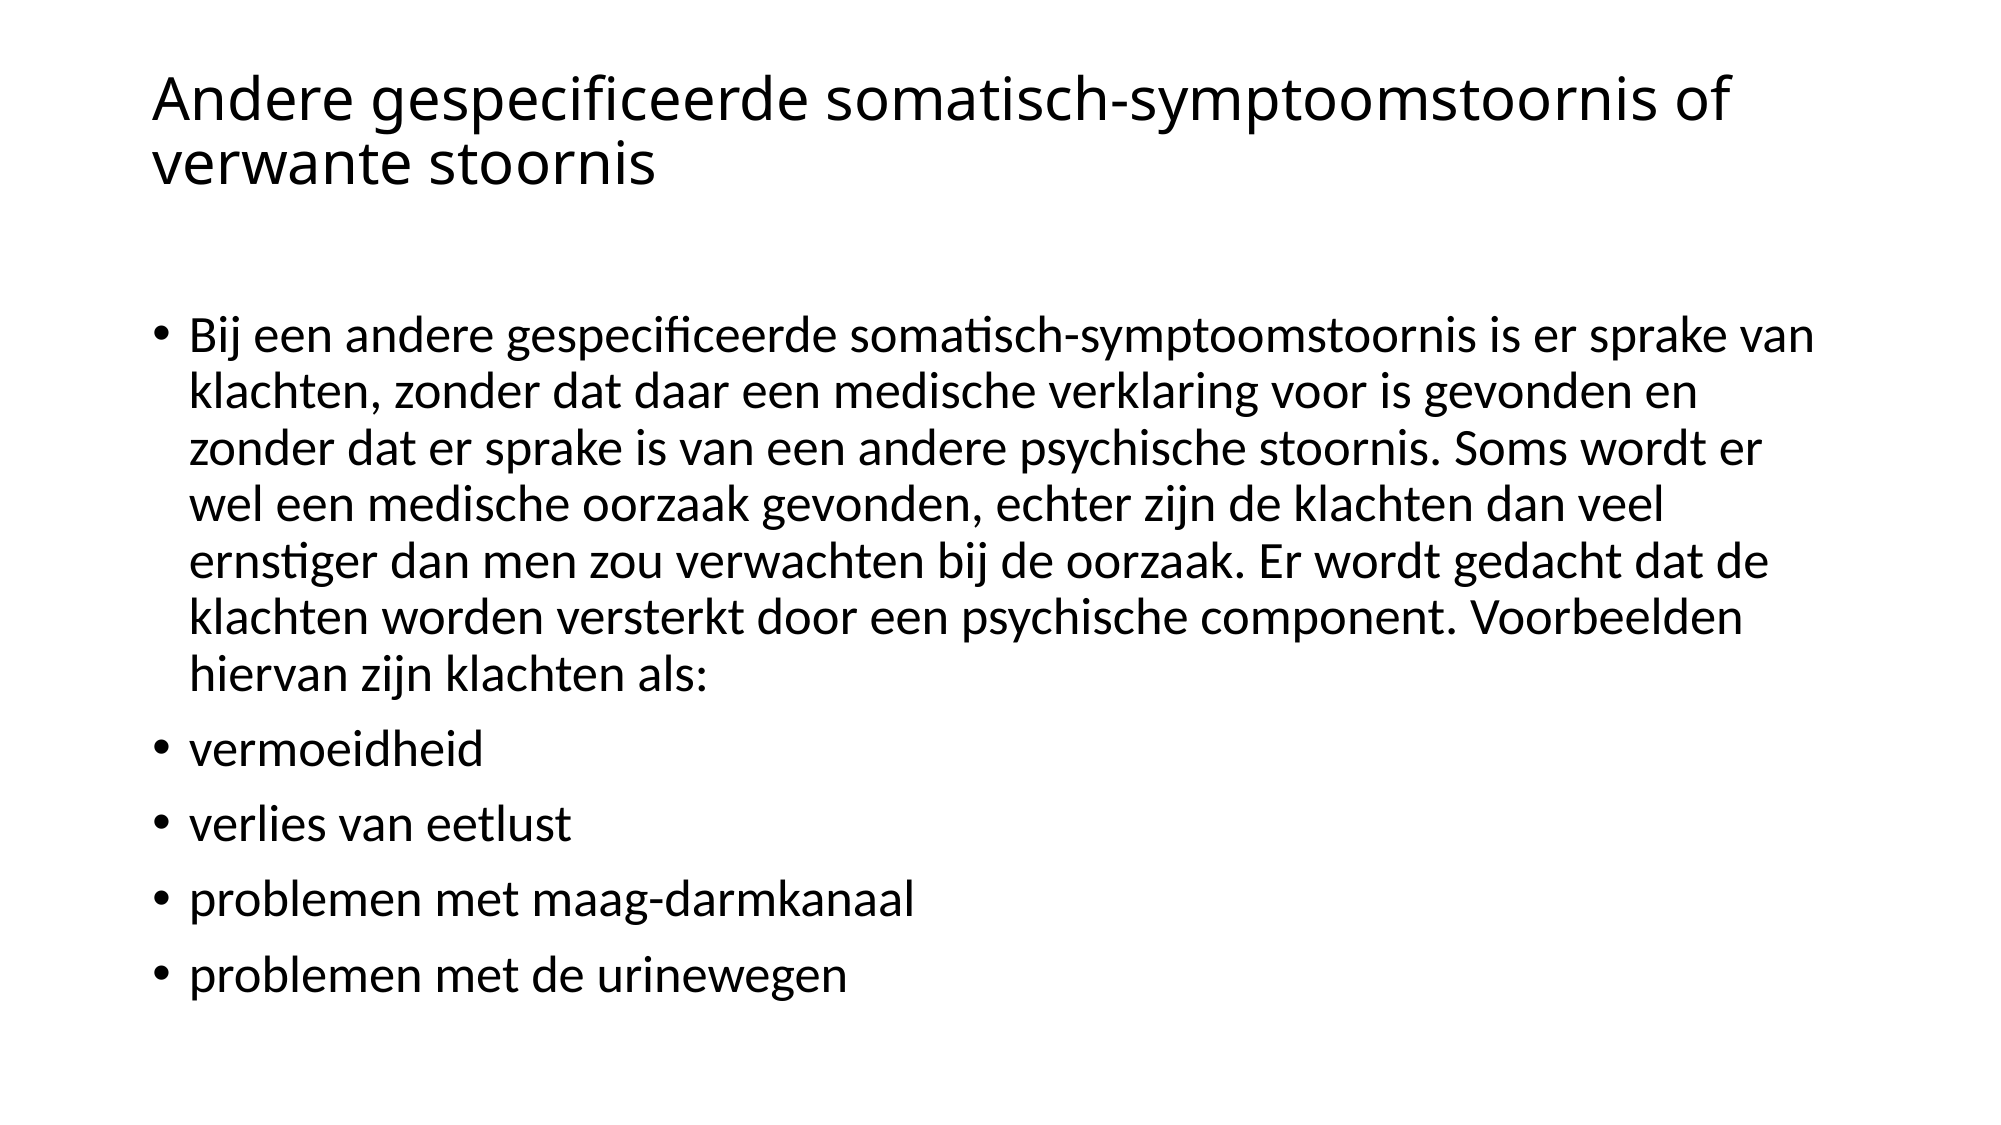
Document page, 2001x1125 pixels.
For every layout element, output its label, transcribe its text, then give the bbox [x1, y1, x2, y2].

title Andere gespecificeerde somatisch-symptoomstoornis of verwante stoornis [137, 59, 1863, 278]
list Bij een andere gespecificeerde somatisch-symptoomstoornis is er sprake van klachten, zonder dat daar een medische verklaring voor is gevonden en zonder dat er sprake is van een andere psychische stoornis. Soms wordt er wel een medische oorzaak gevonden, echter zijn de klachten dan veel ernstiger dan men zou verwachten bij de oorzaak. Er wordt gedacht dat de klachten worden versterkt door een psychische component. Voorbeelden hiervan zijn klachten als: vermoeidheid verlies van eetlust problemen met maag-darmkanaal problemen met de urinewegen [137, 299, 1863, 1014]
